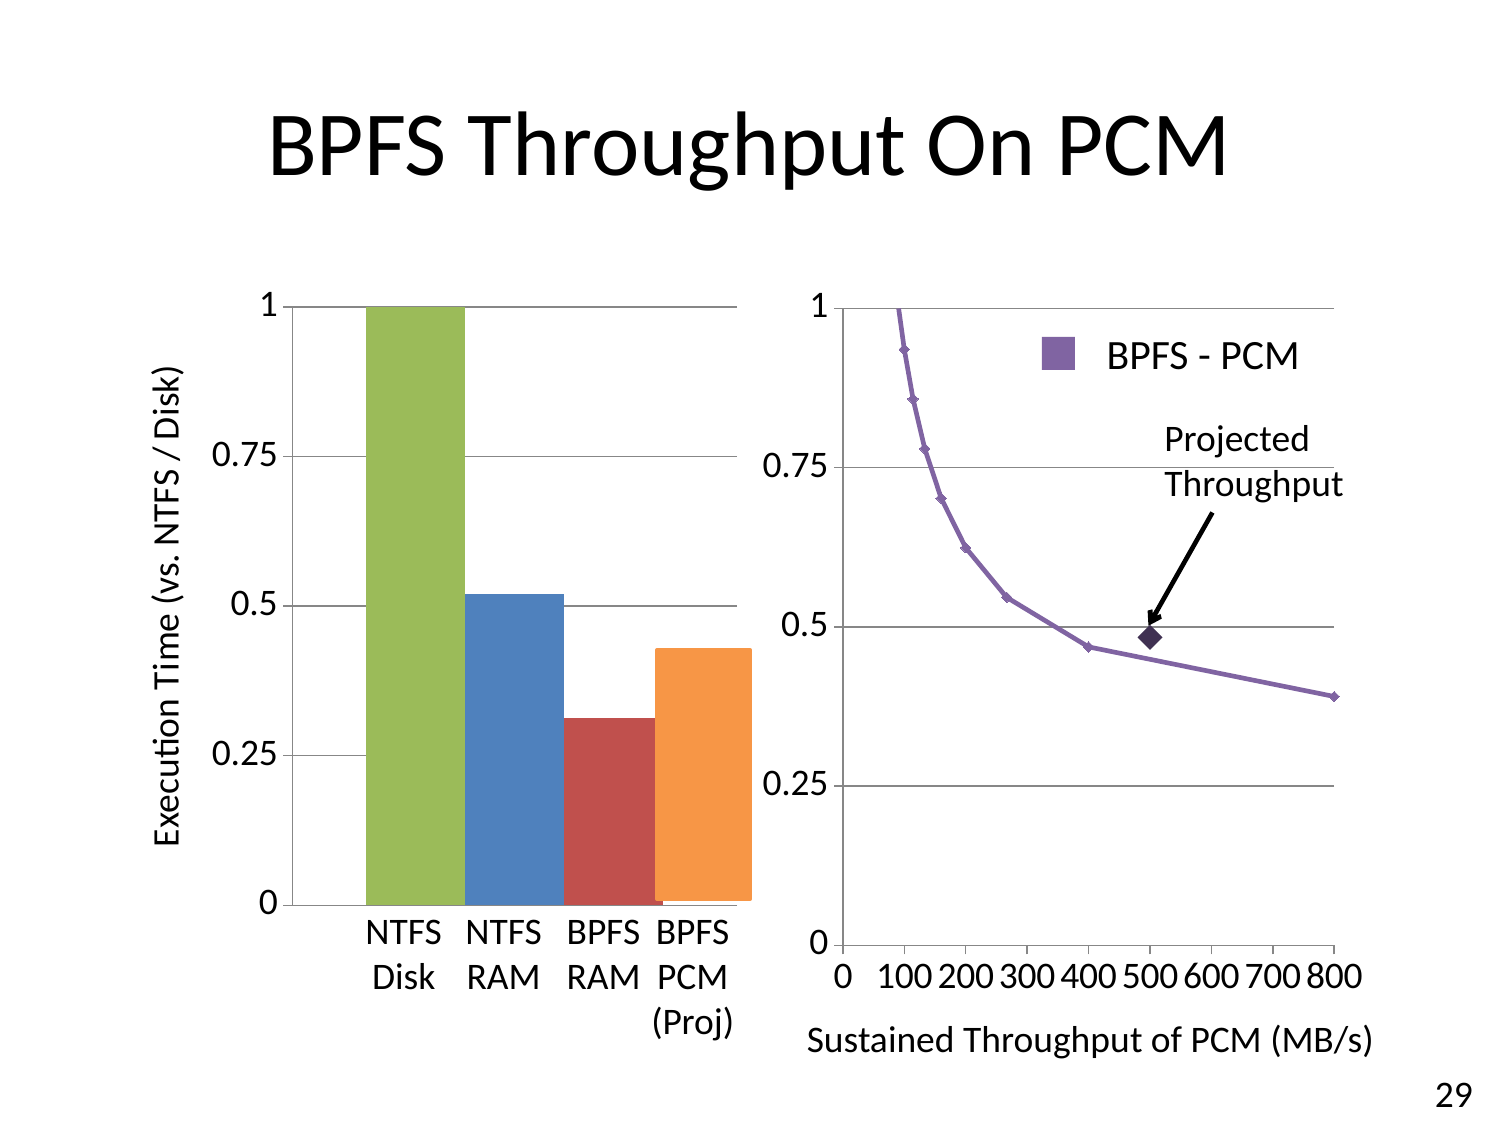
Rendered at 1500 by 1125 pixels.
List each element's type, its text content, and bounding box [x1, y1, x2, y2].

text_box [1148, 406, 1361, 626]
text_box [1041, 320, 1317, 387]
title BPFS Throughput On PCM [75, 45, 1425, 233]
text_box BPFS RAM [551, 946, 636, 1005]
text_box BPFS PCM (Proj) [636, 946, 750, 1050]
text_box NTFS RAM [450, 946, 551, 1005]
chart [112, 274, 1376, 1013]
text_box Sustained Throughput of PCM (MB/s) [792, 1007, 1390, 1067]
slide_number 29 [1137, 1062, 1488, 1123]
text_box NTFS Disk [350, 946, 450, 1005]
